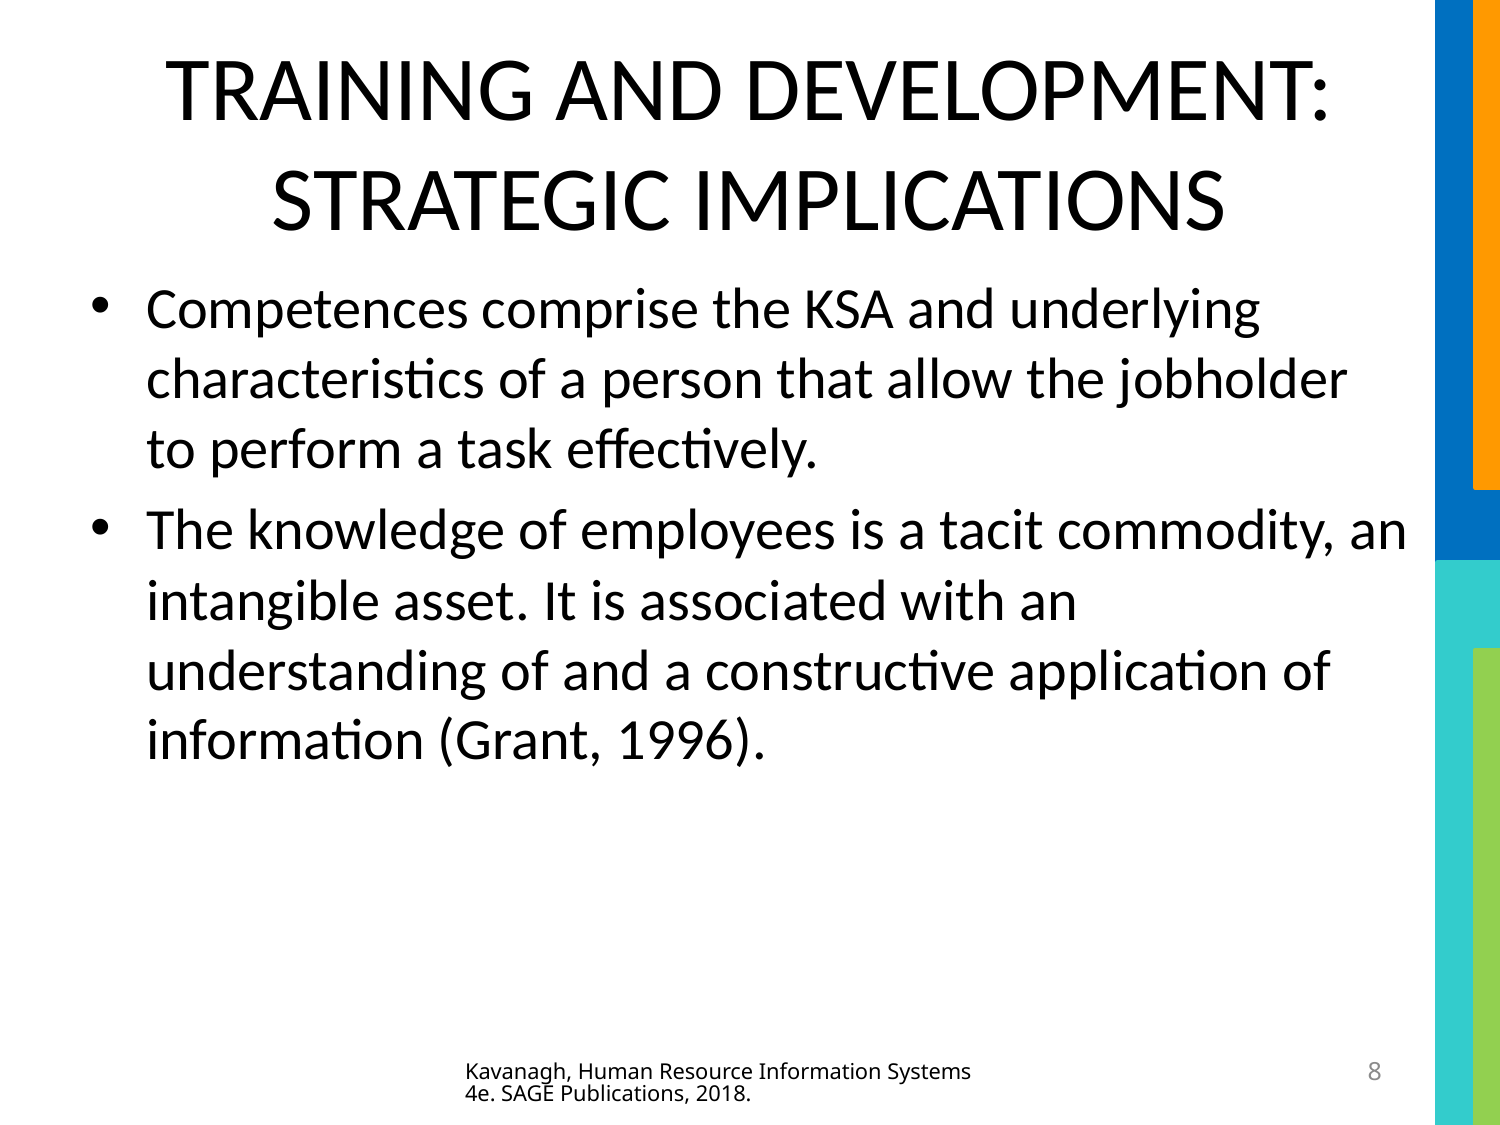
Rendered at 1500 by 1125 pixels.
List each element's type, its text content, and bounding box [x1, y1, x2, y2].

list Competences comprise the KSA and underlying characteristics of a person that allow the jobholder to perform a task effectively. The knowledge of employees is a tacit commodity, an intangible asset. It is associated with an understanding of and a constructive application of information (Grant, 1996). [75, 262, 1425, 1005]
title TRAINING AND DEVELOPMENT: STRATEGIC IMPLICATIONS [75, 45, 1425, 233]
slide_number 8 [1059, 1042, 1397, 1103]
footer Kavanagh, Human Resource Information Systems 4e. SAGE Publications, 2018. [450, 1042, 1004, 1103]
